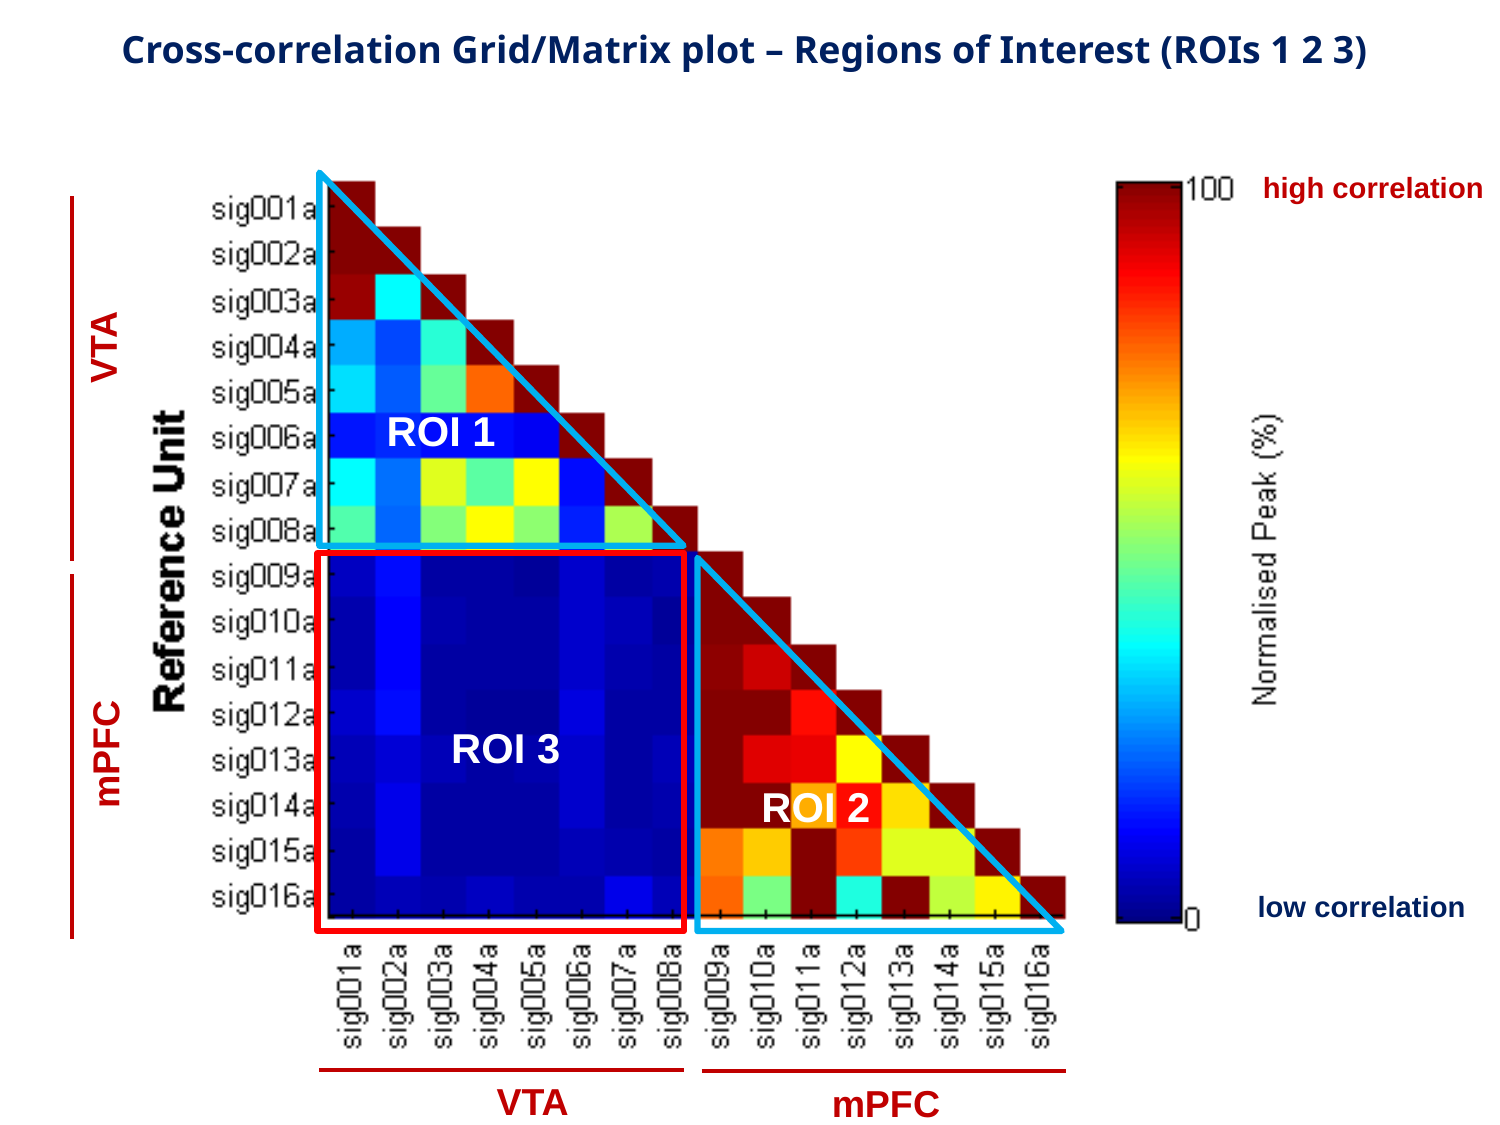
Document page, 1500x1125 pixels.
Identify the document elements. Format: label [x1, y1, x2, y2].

text_box [40, 18, 1500, 1125]
